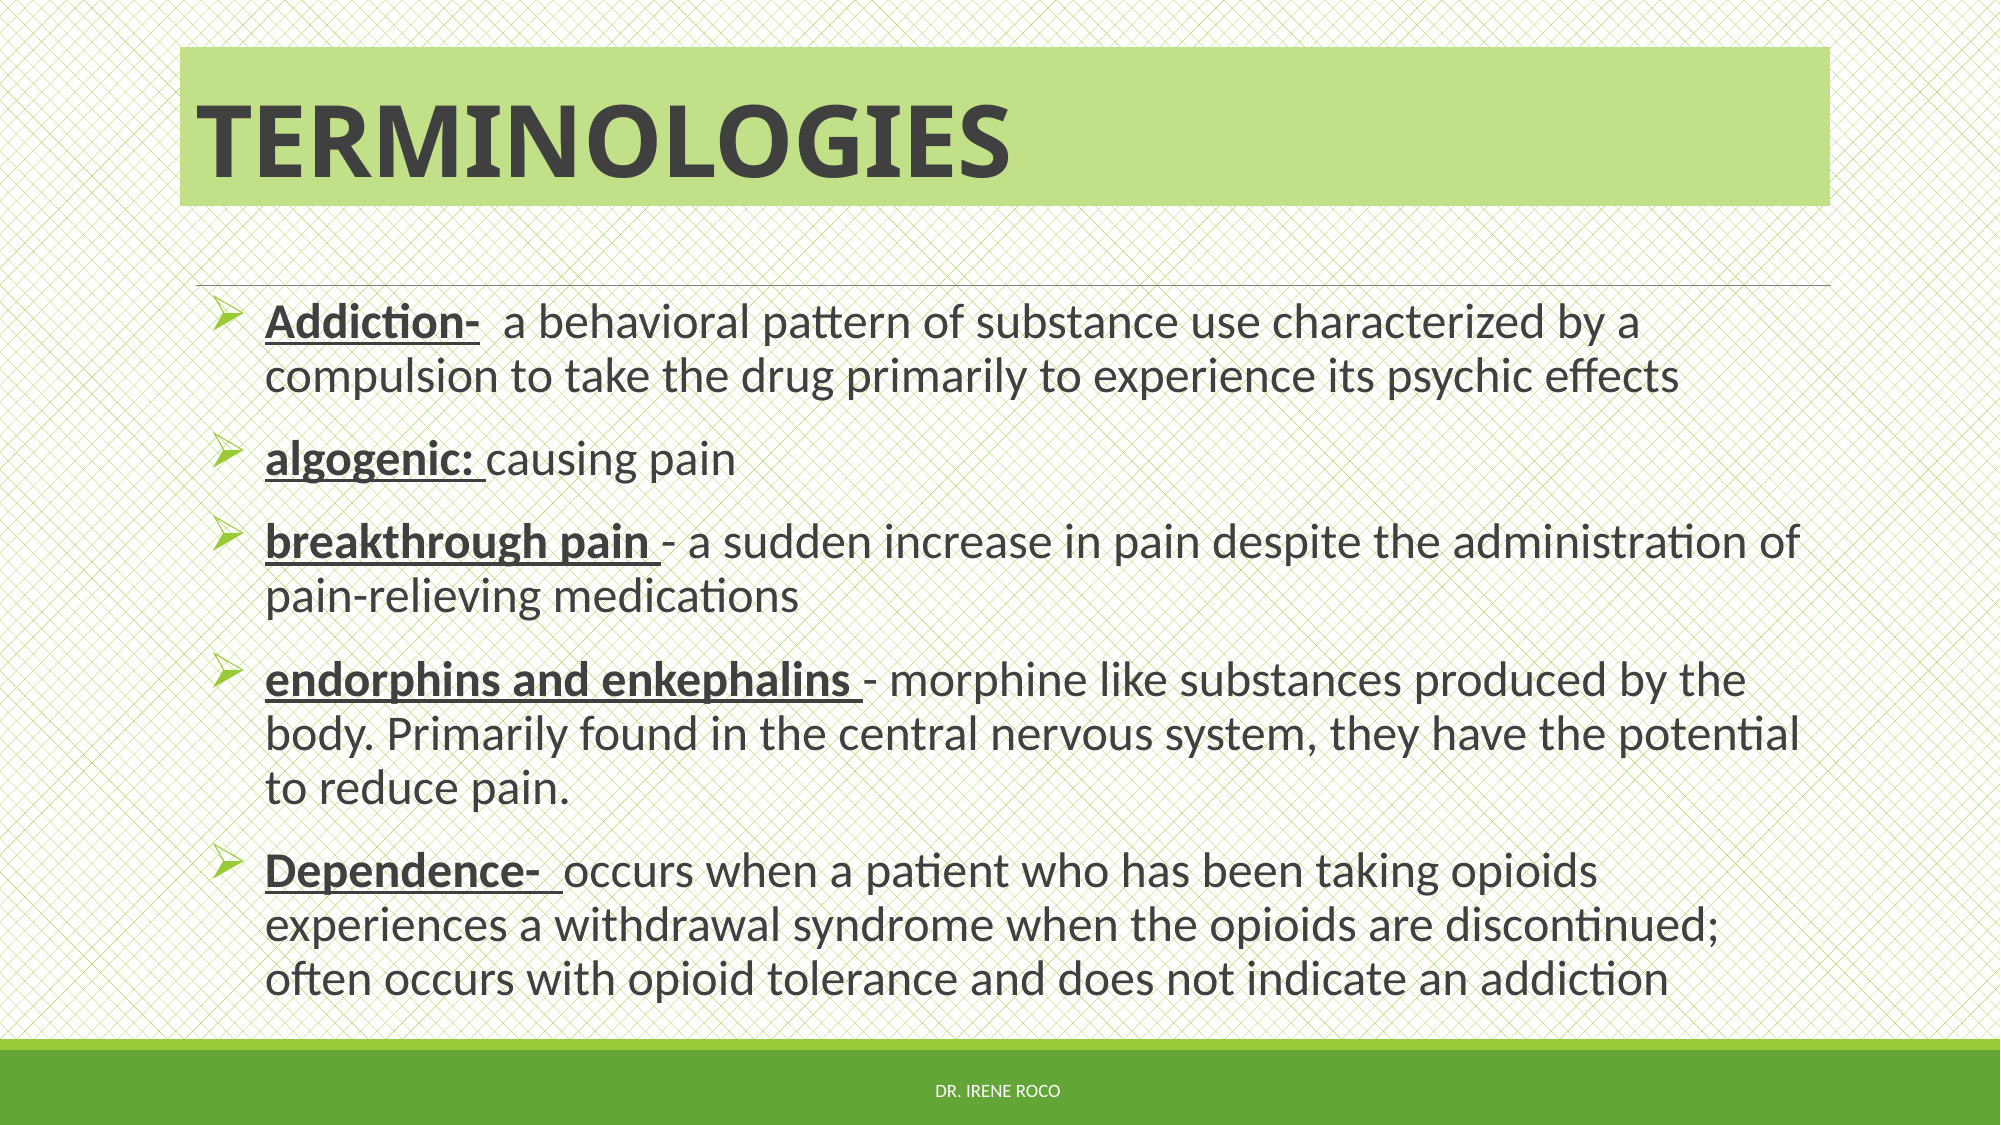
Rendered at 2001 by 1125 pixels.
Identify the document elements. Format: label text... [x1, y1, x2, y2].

list Addiction- a behavioral pattern of substance use characterized by a compulsion to take the drug primarily to experience its psychic effects algogenic: causing pain breakthrough pain - a sudden increase in pain despite the administration of pain-relieving medications endorphins and enkephalins - morphine like substances produced by the body. Primarily found in the central nervous system, they have the potential to reduce pain. Dependence- occurs when a patient who has been taking opioids experiences a withdrawal syndrome when the opioids are discontinued; often occurs with opioid tolerance and does not indicate an addiction [180, 288, 1830, 1031]
title TERMINOLOGIES [180, 47, 1830, 206]
footer Dr. Irene Roco [604, 1059, 1396, 1120]
